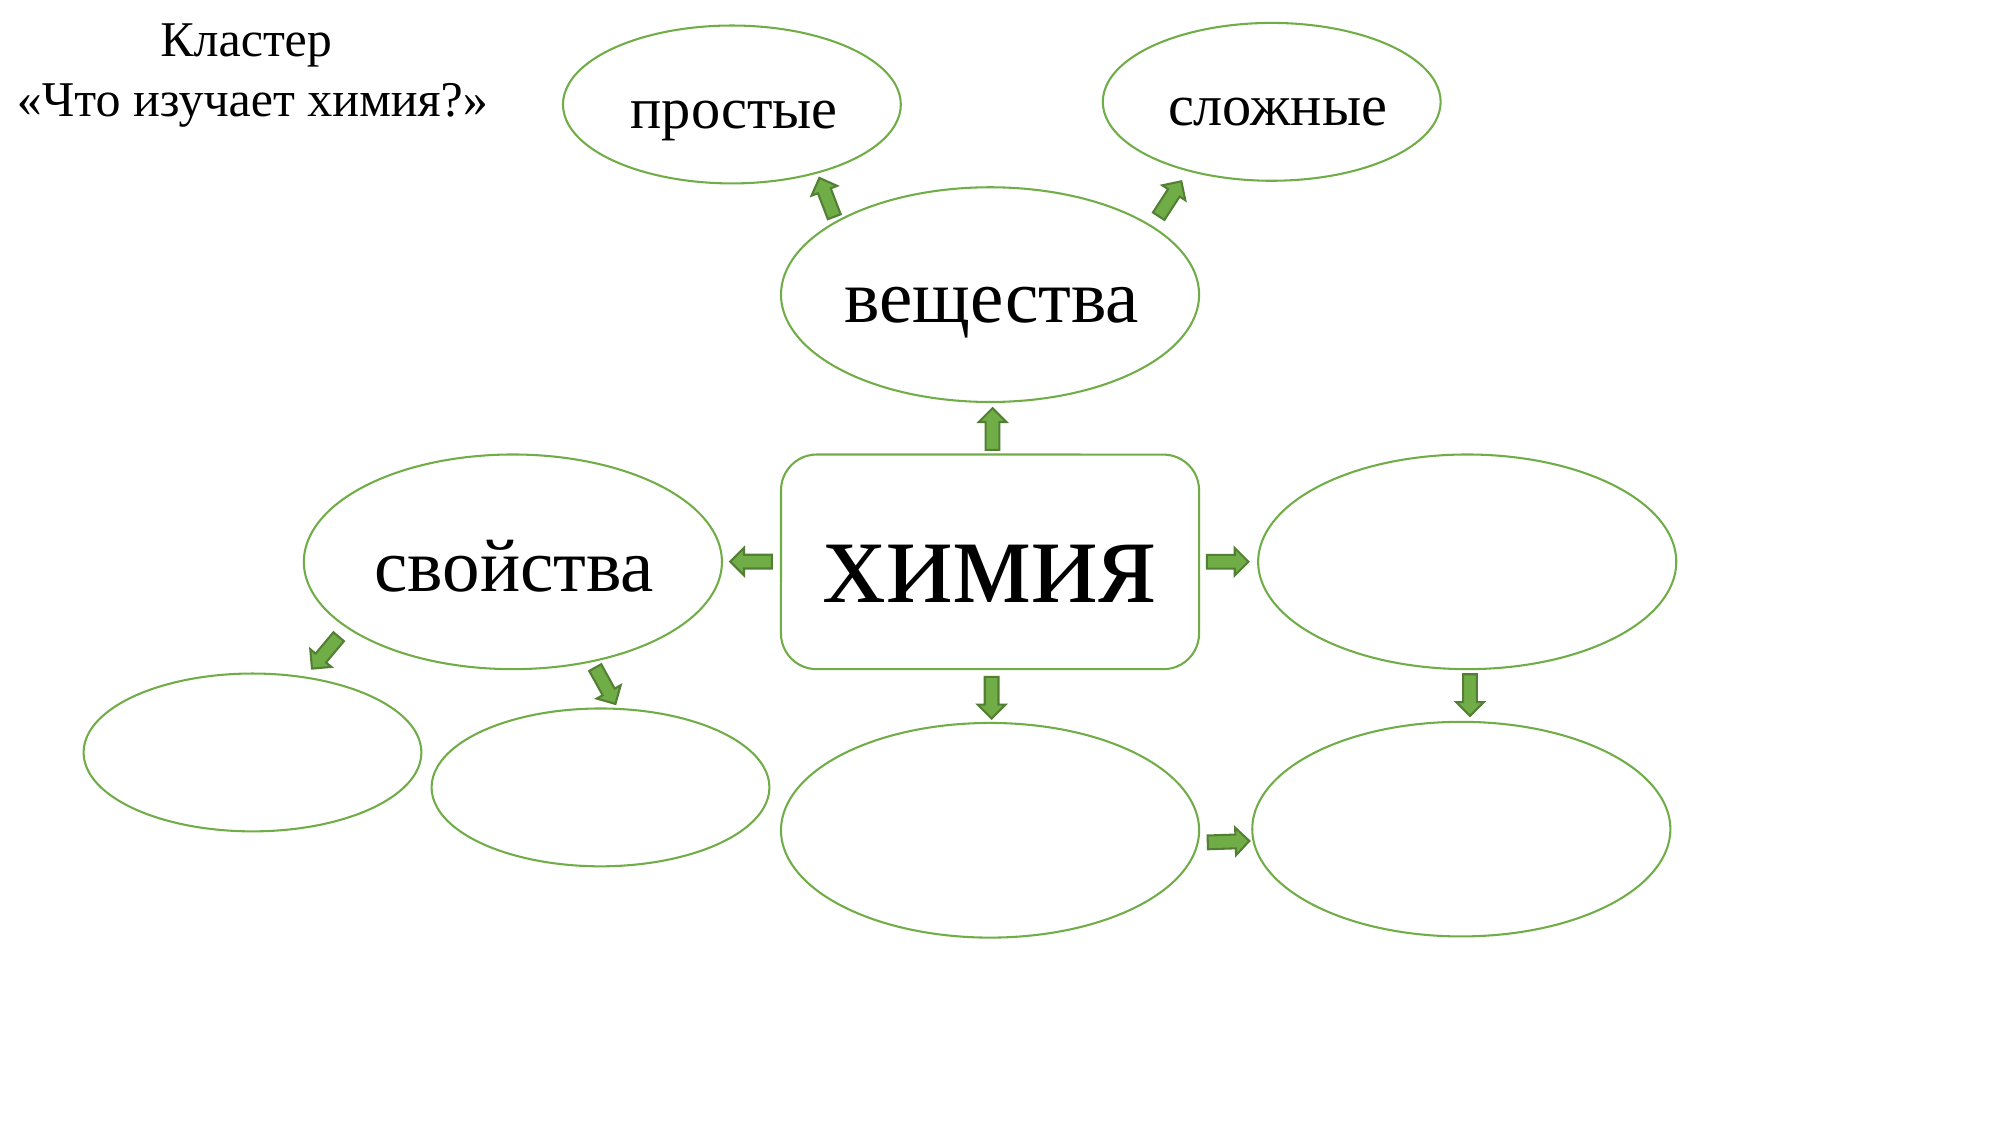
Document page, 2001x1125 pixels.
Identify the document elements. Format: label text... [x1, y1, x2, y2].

text_box [1159, 181, 1184, 187]
text_box Кластер «Что изучает химия?» [0, 0, 506, 134]
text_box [431, 708, 770, 867]
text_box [1102, 22, 1444, 181]
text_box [303, 187, 1697, 938]
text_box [1252, 721, 1671, 937]
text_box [83, 673, 422, 832]
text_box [562, 25, 901, 184]
